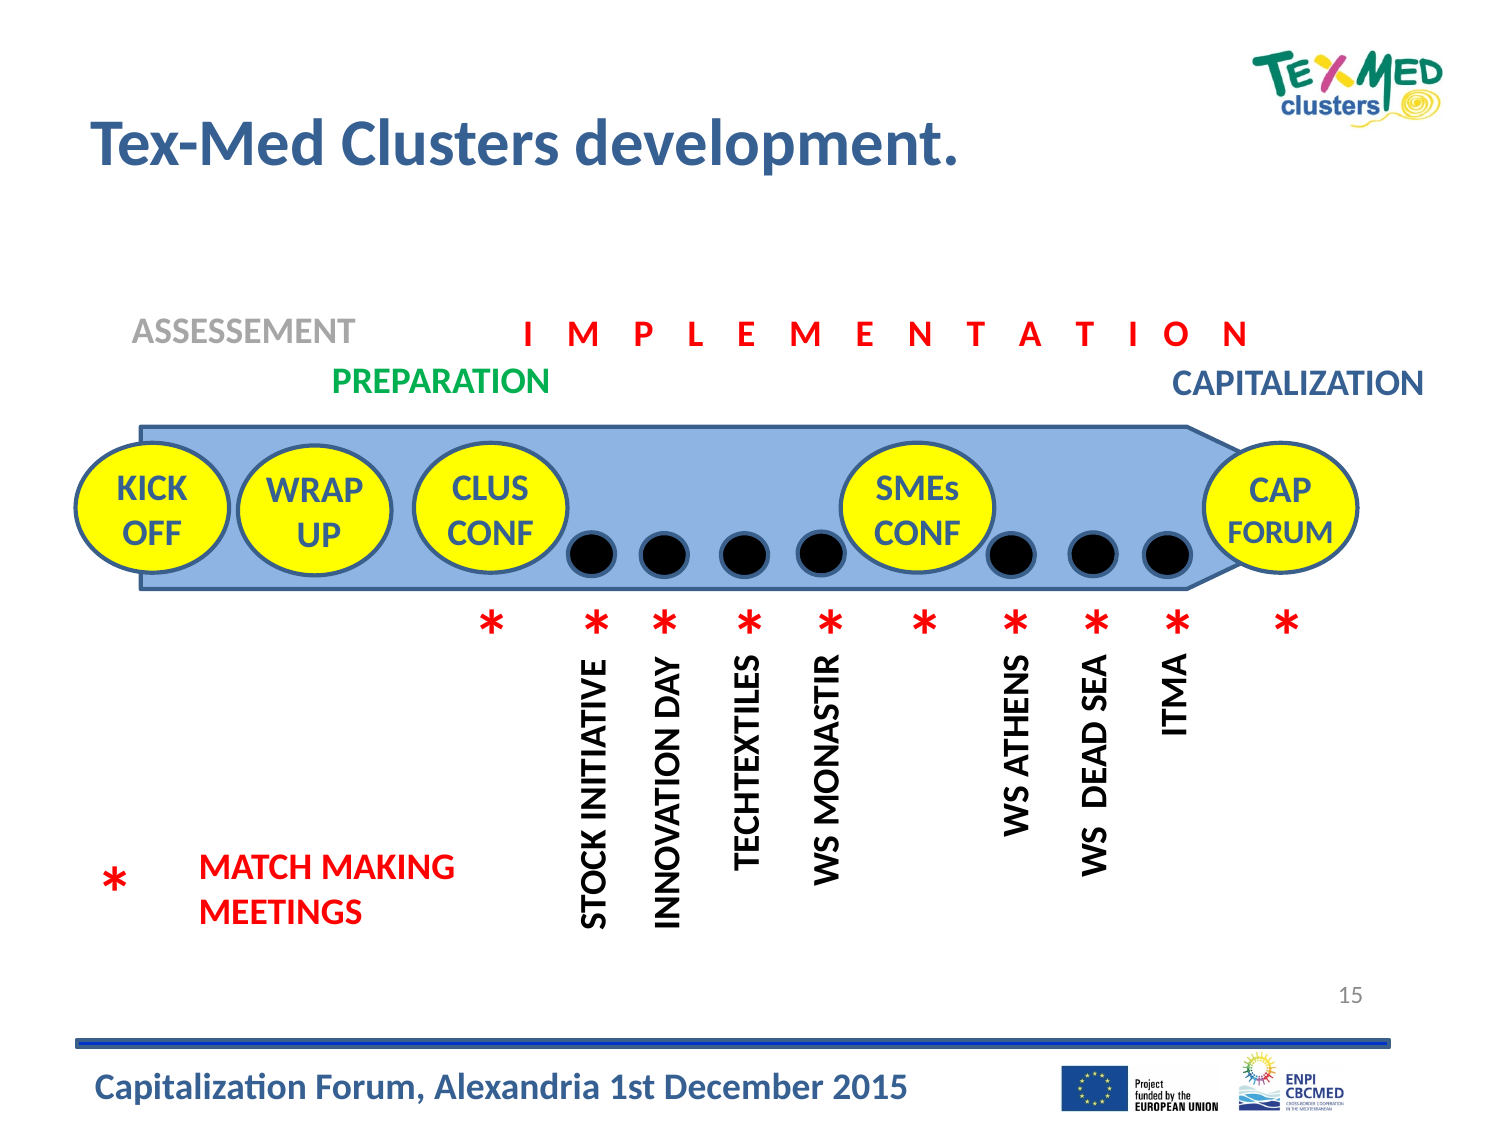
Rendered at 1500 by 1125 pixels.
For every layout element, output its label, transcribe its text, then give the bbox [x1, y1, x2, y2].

text_box * [1253, 580, 1321, 686]
text_box * [563, 580, 631, 686]
text_box [638, 531, 690, 580]
text_box [1067, 530, 1119, 579]
text_box WS DEAD SEA [1061, 639, 1122, 893]
text_box CAPITALIZATION [1157, 350, 1440, 410]
slide_number 15 [1028, 963, 1379, 1024]
picture [1238, 1051, 1344, 1111]
text_box * [717, 580, 785, 686]
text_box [81, 833, 481, 944]
text_box [565, 530, 618, 579]
text_box ITMA [1141, 638, 1202, 753]
text_box * [1144, 580, 1212, 686]
text_box WS MONASTIR [793, 639, 854, 902]
title Tex-Med Clusters development. [75, 45, 1425, 233]
text_box * [892, 580, 960, 686]
text_box INNOVATION DAY [634, 686, 695, 946]
text_box [138, 424, 1241, 592]
text_box [718, 531, 771, 580]
text_box WS ATHENS [983, 686, 1044, 852]
picture [1245, 42, 1447, 134]
text_box * [797, 580, 865, 686]
text_box * [1063, 580, 1131, 686]
text_box TECHTEXTILES [714, 639, 774, 887]
text_box PREPARATION [317, 349, 566, 409]
text_box [795, 529, 847, 578]
text_box SMEs CONF [838, 440, 997, 575]
text_box KICK OFF [73, 440, 232, 575]
text_box CAP FORUM [1201, 440, 1360, 575]
text_box [985, 531, 1037, 580]
text_box WRAP UP [235, 443, 394, 578]
text_box * [459, 580, 527, 686]
text_box CLUS CONF [411, 440, 570, 575]
text_box STOCK INITIATIVE [560, 644, 621, 946]
text_box * [983, 580, 1051, 686]
text_box * [631, 580, 699, 686]
text_box I M P L E M E N T A T I O N [508, 301, 1264, 362]
picture [1060, 1065, 1219, 1112]
text_box [1141, 531, 1194, 580]
text_box ASSESSEMENT [116, 298, 371, 359]
text_box [75, 1038, 1391, 1049]
text_box Capitalization Forum, Alexandria 1st December 2015 [79, 1054, 925, 1115]
